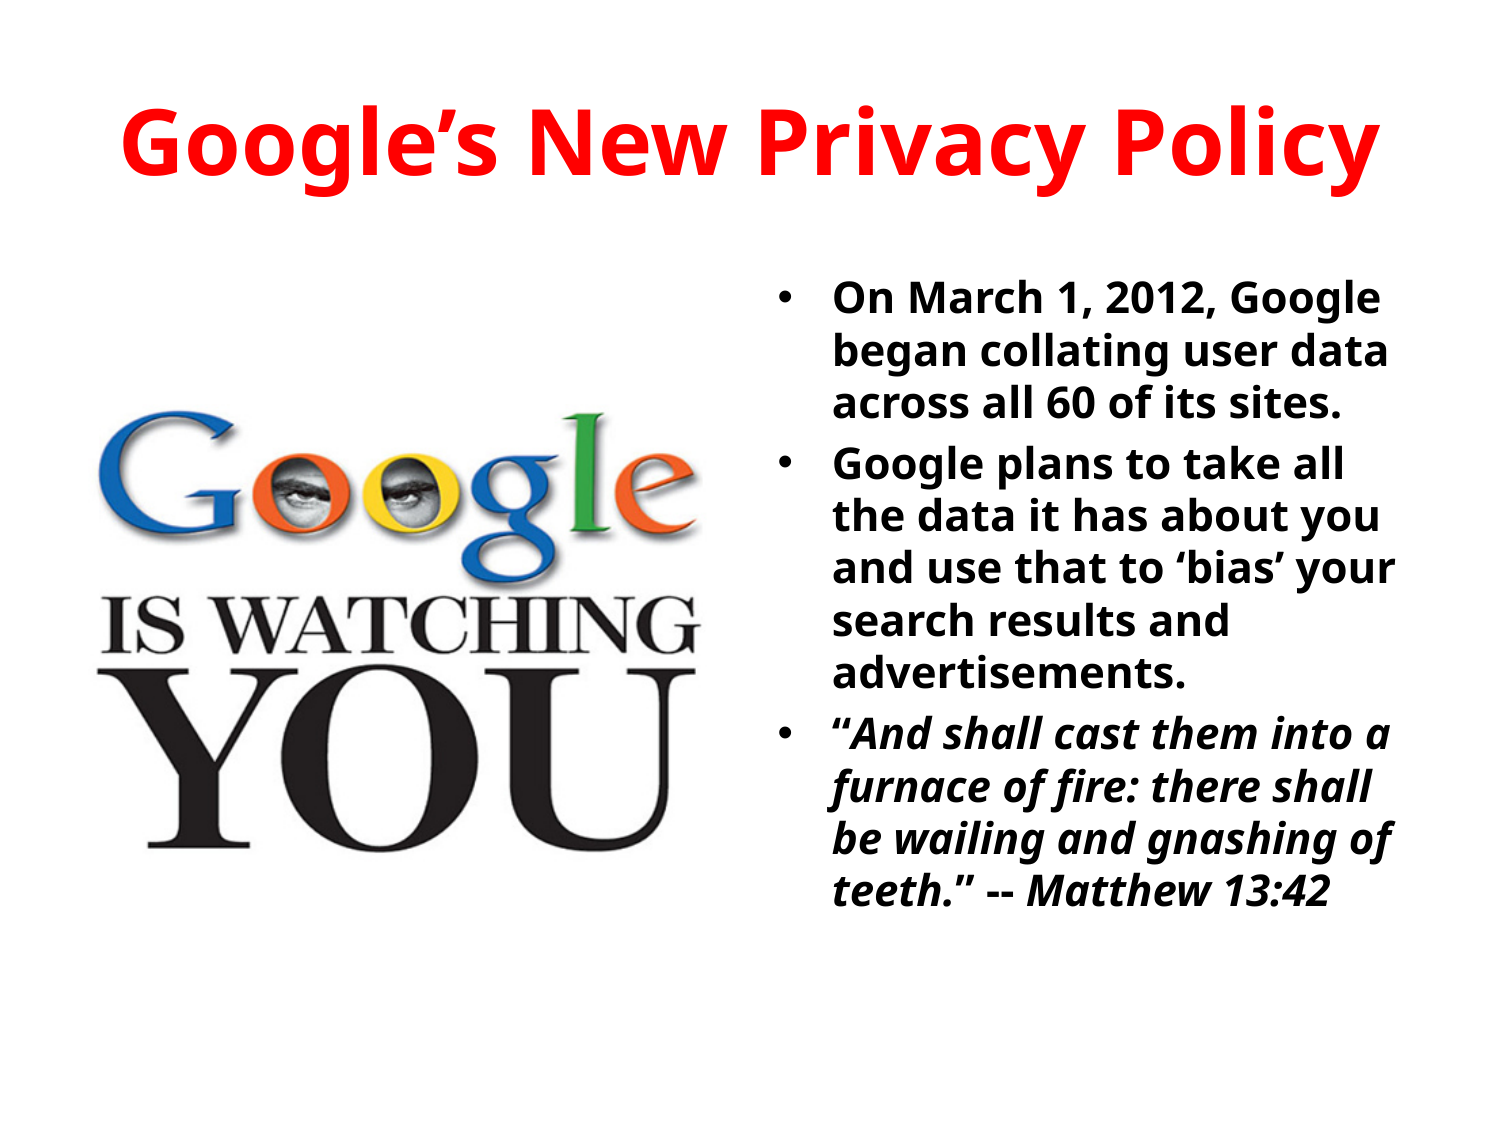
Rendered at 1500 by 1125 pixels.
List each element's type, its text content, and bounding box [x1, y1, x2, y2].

title Google’s New Privacy Policy [75, 45, 1425, 233]
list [74, 262, 738, 1006]
list On March 1, 2012, Google began collating user data across all 60 of its sites. Google plans to take all the data it has about you and use that to ‘bias’ your search results and advertisements. “And shall cast them into a furnace of fire: there shall be wailing and gnashing of teeth.” -- Matthew 13:42 [762, 262, 1425, 1005]
